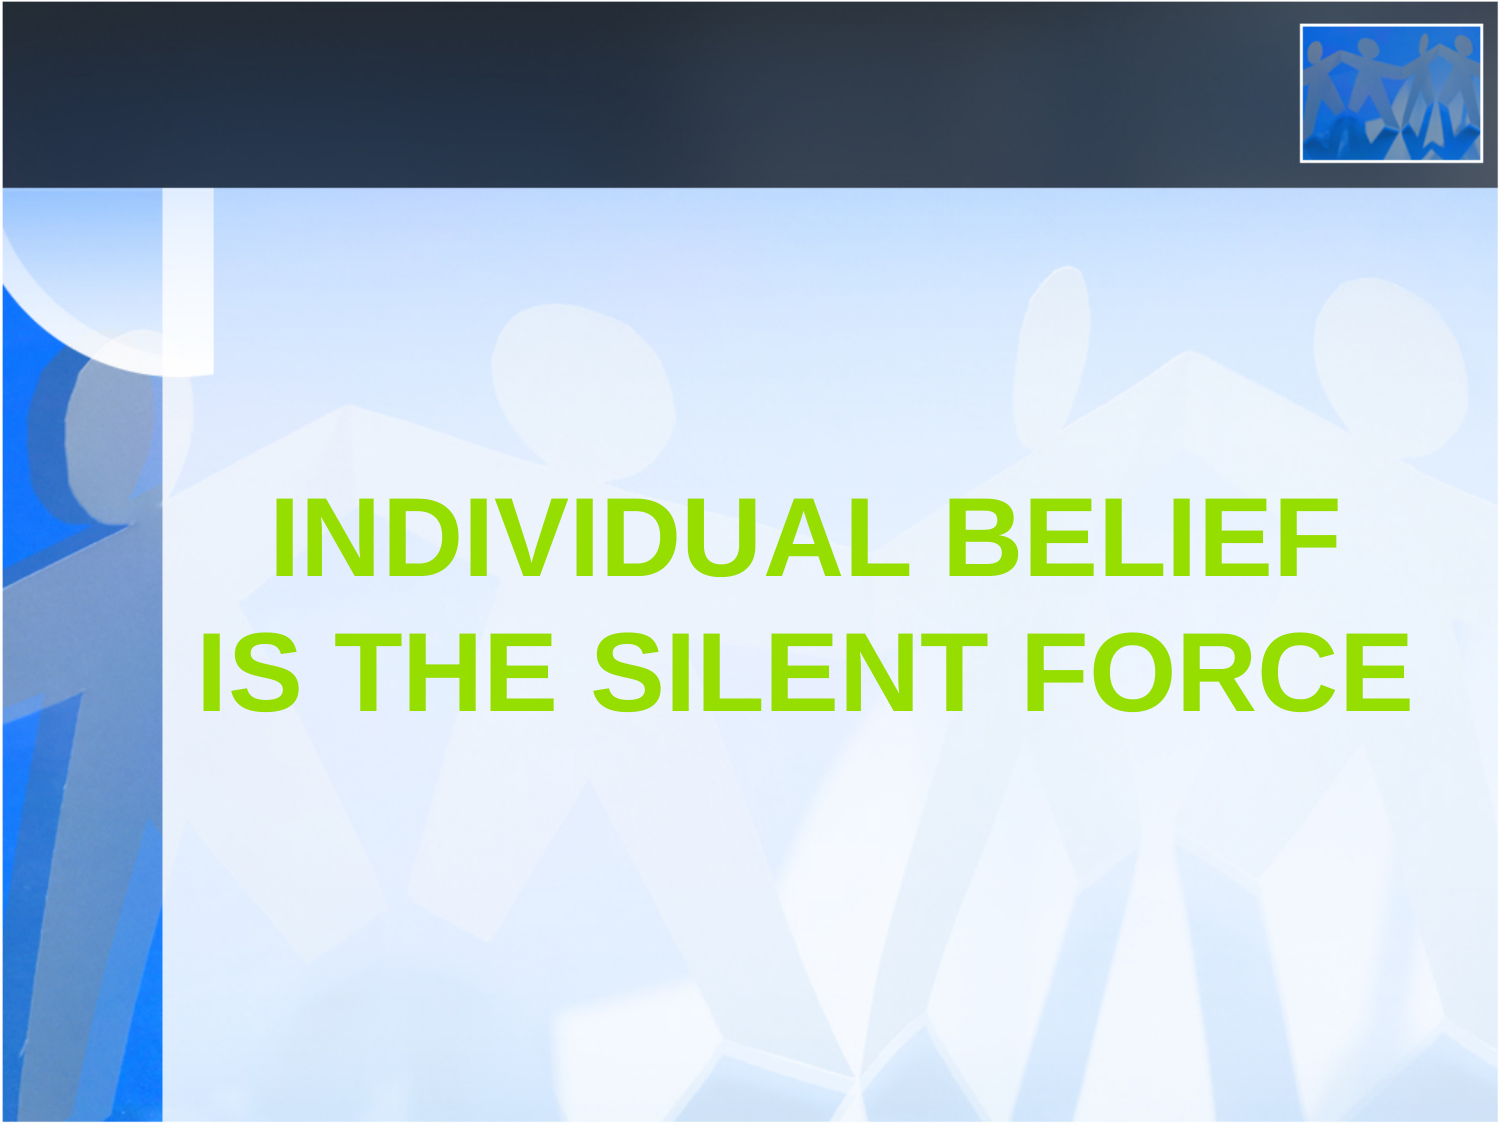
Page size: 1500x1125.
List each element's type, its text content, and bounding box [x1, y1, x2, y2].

picture [0, 0, 1500, 1125]
text_box Individual belief IS THE SILENT FORCE [181, 456, 1431, 742]
